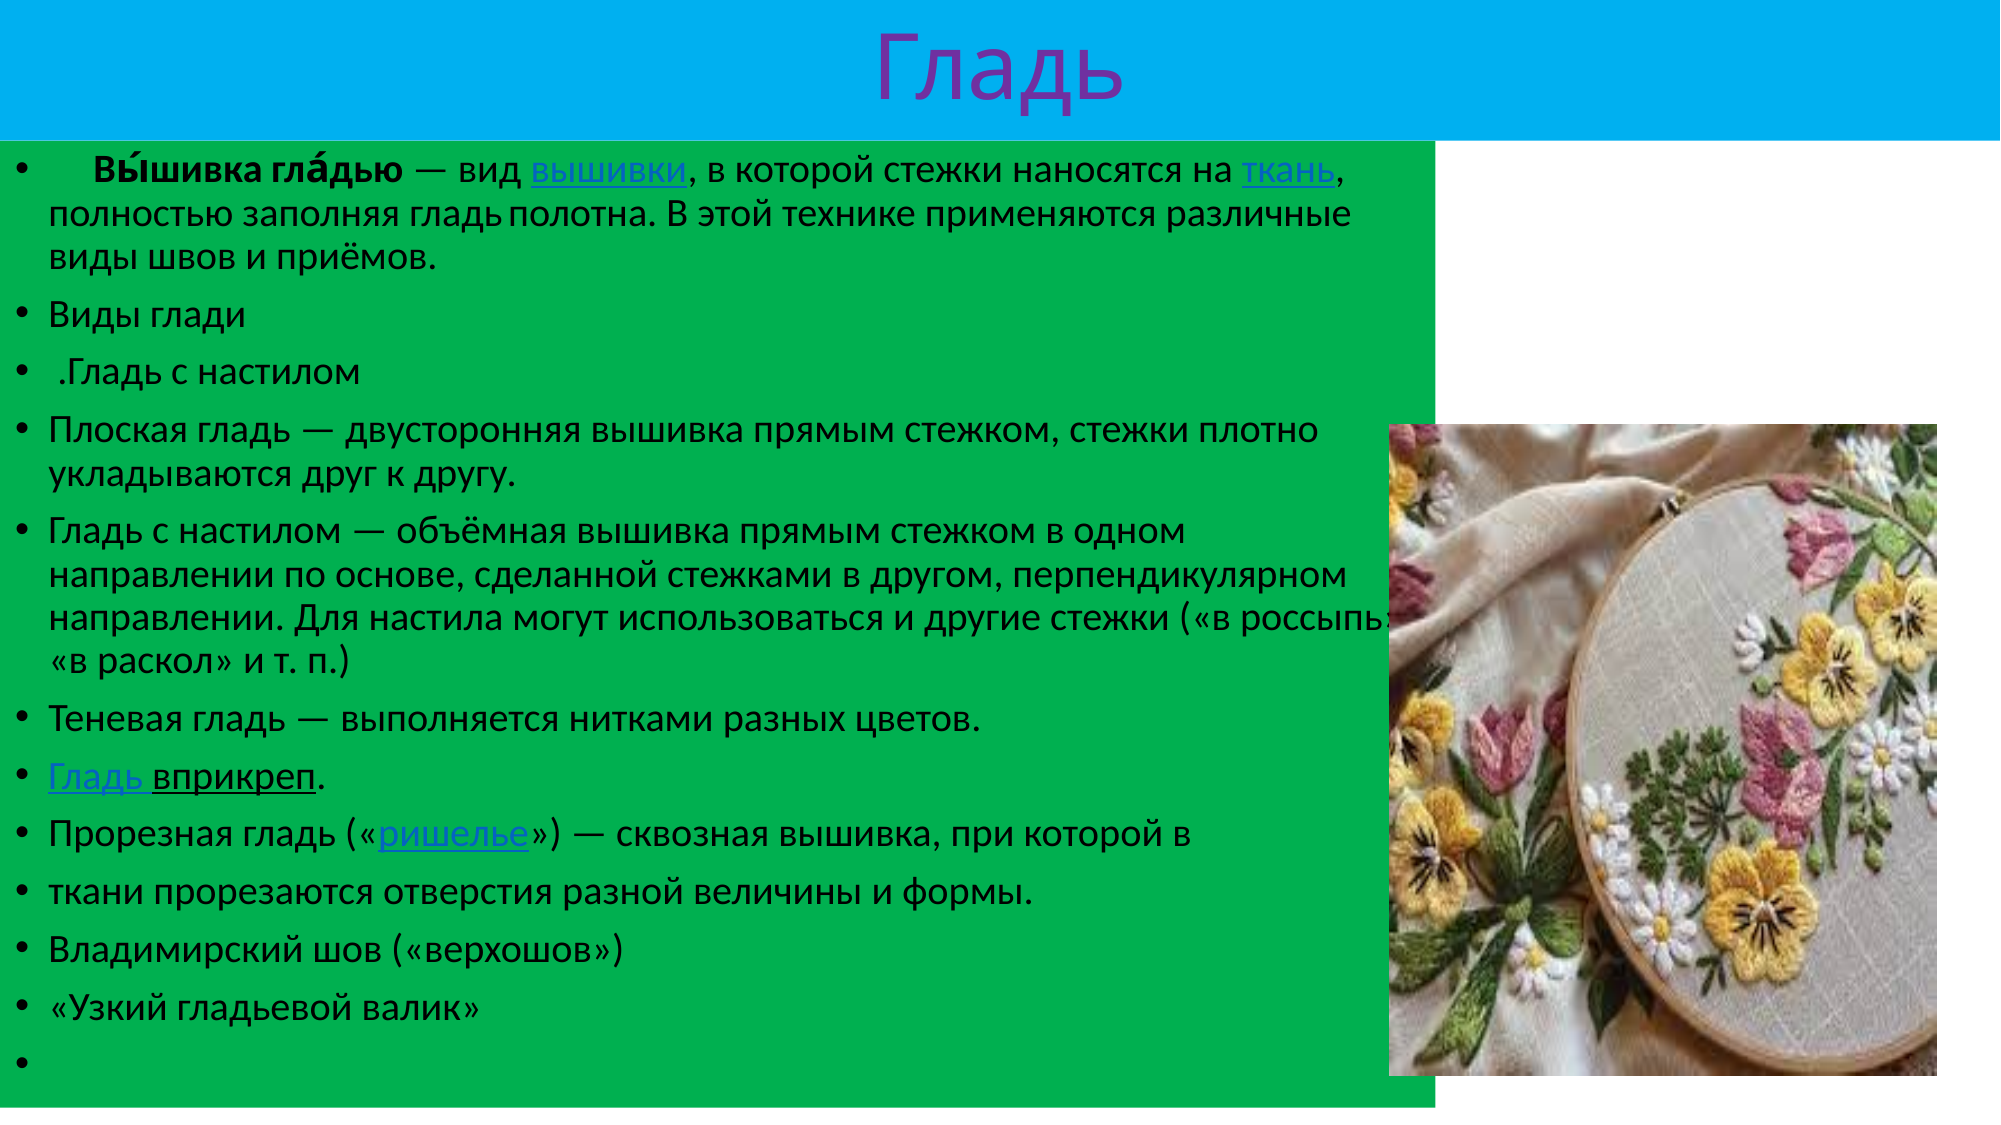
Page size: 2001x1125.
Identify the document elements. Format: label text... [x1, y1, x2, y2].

picture [1389, 424, 1937, 1076]
list Вы́шивка гла́дью — вид вышивки, в которой стежки наносятся на ткань, полностью заполняя гладь полотна. В этой технике применяются различные виды швов и приёмов. Виды глади .Гладь с настилом Плоская гладь — двусторонняя вышивка прямым стежком, стежки плотно укладываются друг к другу. Гладь с настилом — объёмная вышивка прямым стежком в одном направлении по основе, сделанной стежками в другом, перпендикулярном направлении. Для настила могут использоваться и другие стежки («в россыпь», «в раскол» и т. п.) Теневая гладь — выполняется нитками разных цветов. Гладь вприкреп. Прорезная гладь («ришелье») — сквозная вышивка, при которой в ткани прорезаются отверстия разной величины и формы. Владимирский шов («верхошов») «Узкий гладьевой валик» [0, 140, 1436, 1108]
title Гладь [0, 0, 2000, 141]
